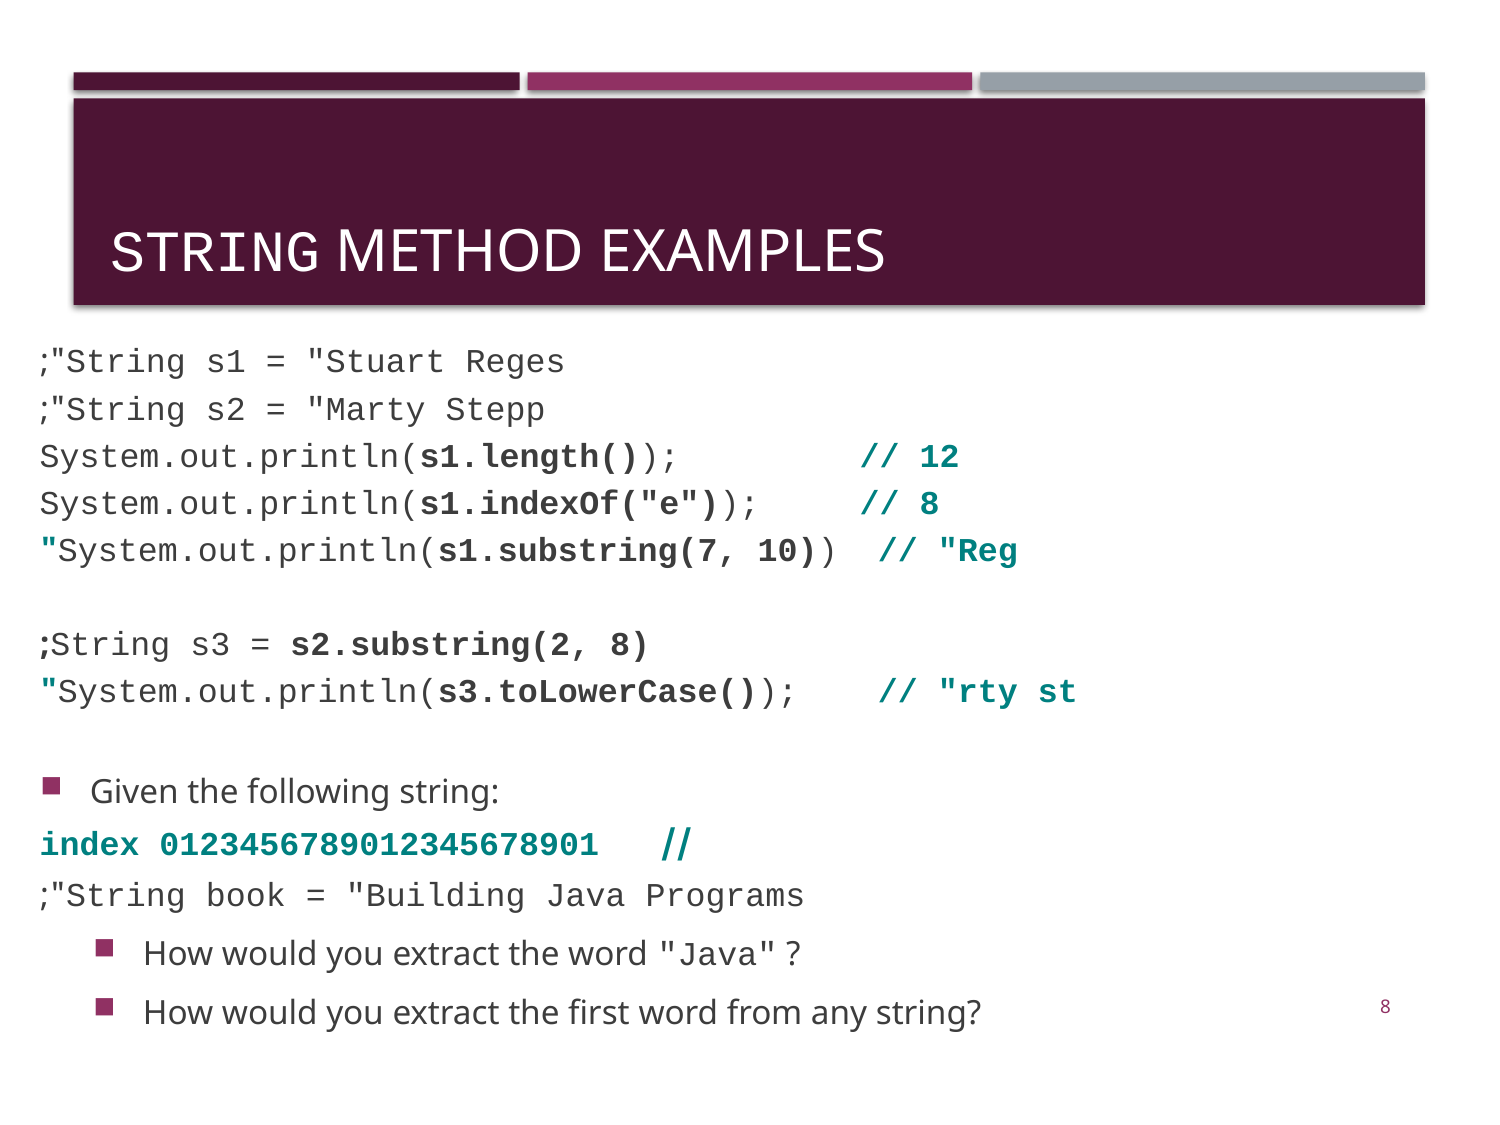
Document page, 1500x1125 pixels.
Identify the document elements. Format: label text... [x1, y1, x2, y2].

slide_number 8 [1279, 977, 1406, 1037]
title String method examples [95, 112, 1406, 291]
list String s1 = "Stuart Reges"; String s2 = "Marty Stepp"; System.out.println(s1.length()); // 12 System.out.println(s1.indexOf("e")); // 8 System.out.println(s1.substring(7, 10)) // "Reg" String s3 = s2.substring(2, 8); System.out.println(s3.toLowerCase()); // "rty st" Given the following string: // index 0123456789012345678901 String book = "Building Java Programs"; How would you extract the word "Java" ? How would you extract the first word from any string? [24, 323, 1406, 1059]
